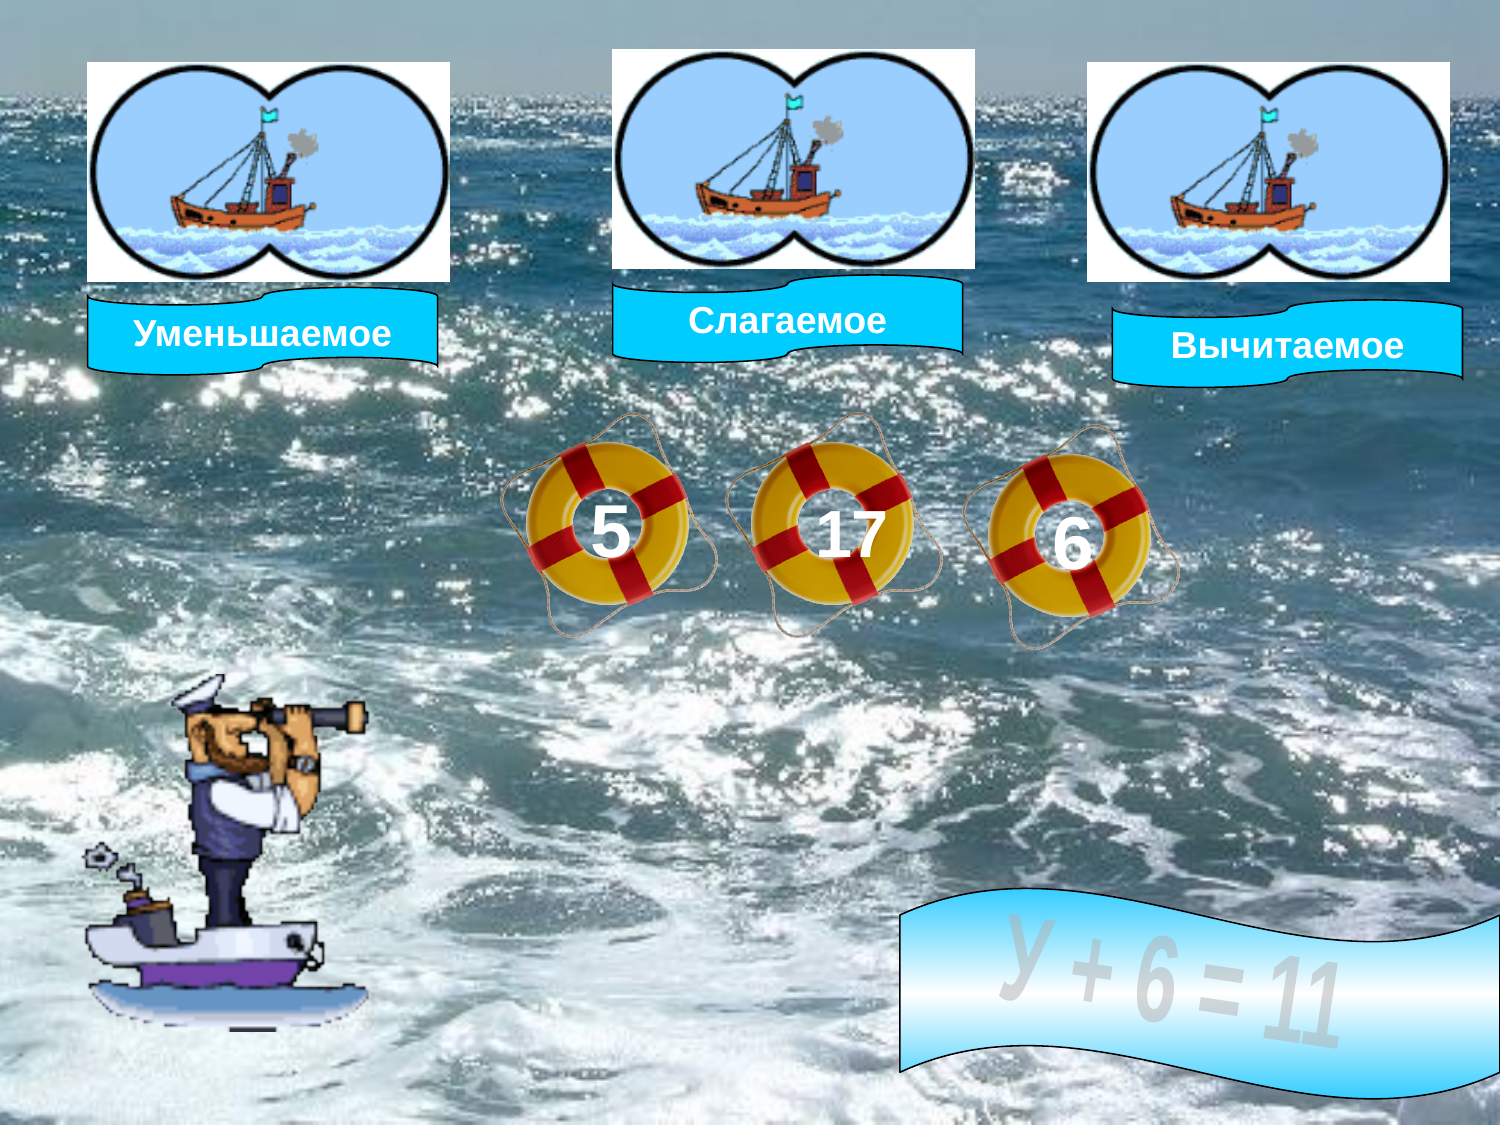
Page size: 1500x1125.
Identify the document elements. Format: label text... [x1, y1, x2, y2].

text_box Уменьшаемое [87, 291, 438, 375]
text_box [499, 412, 718, 638]
picture [0, 0, 1500, 1125]
text_box Слагаемое [612, 279, 963, 363]
text_box Вычитаемое [1112, 299, 1463, 388]
text_box [899, 888, 1500, 1099]
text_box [962, 424, 1181, 651]
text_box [724, 412, 943, 638]
